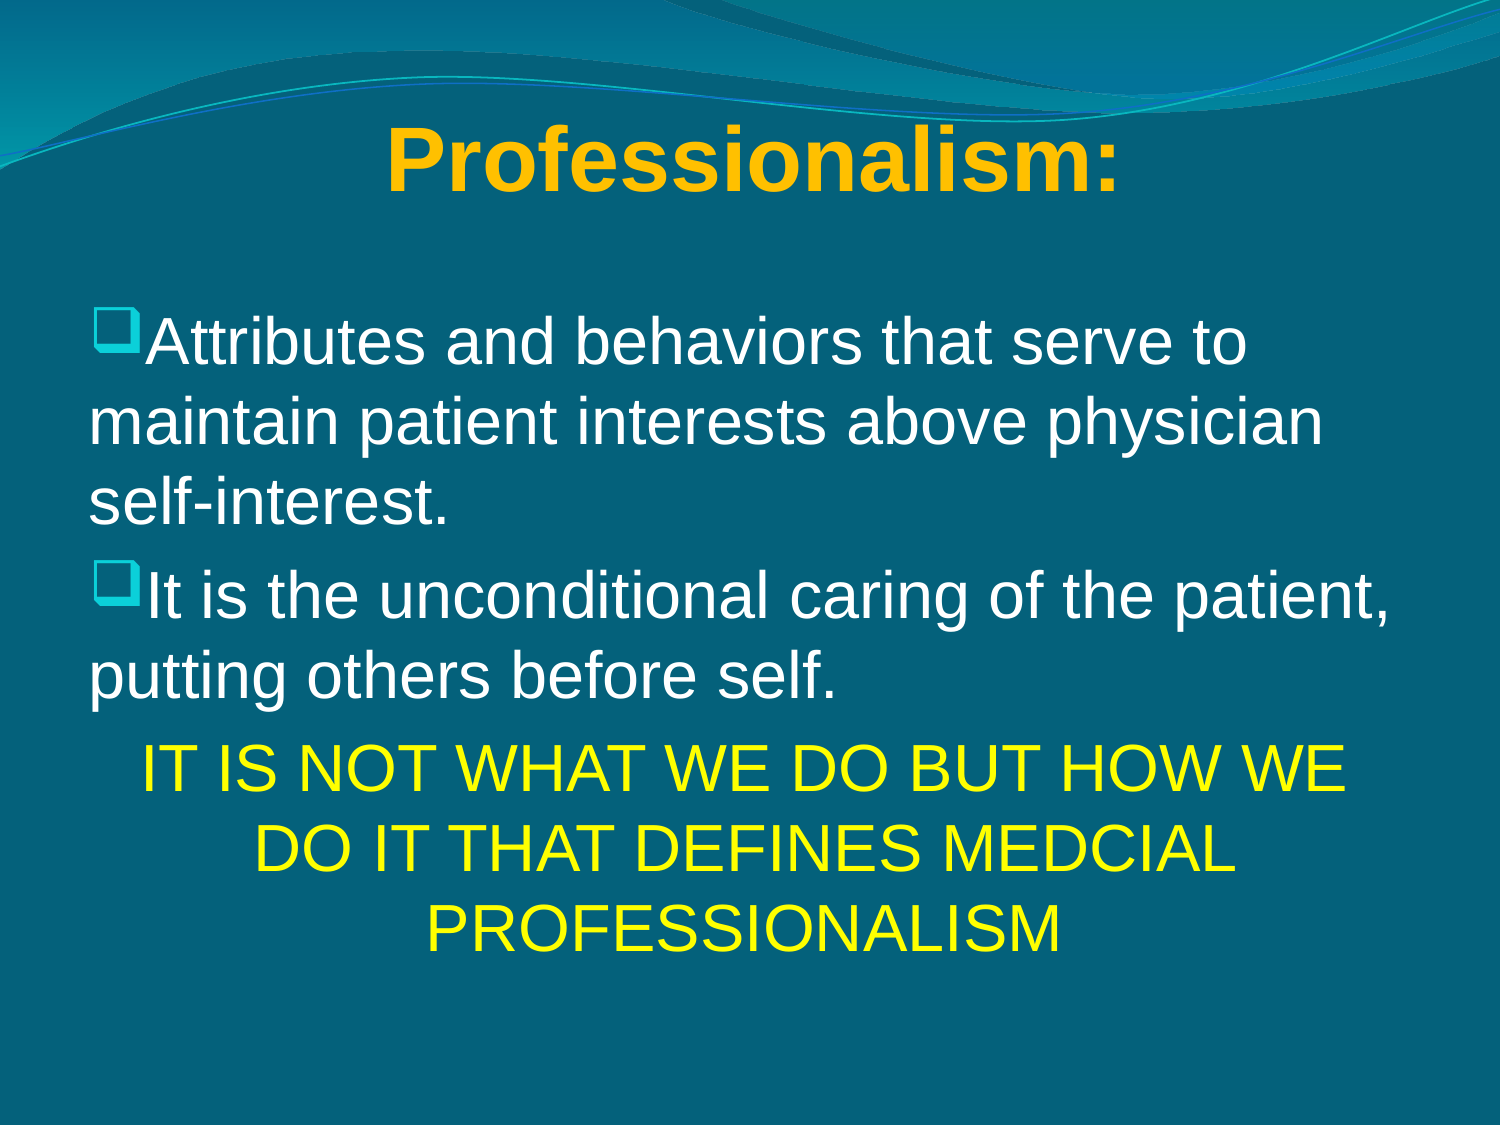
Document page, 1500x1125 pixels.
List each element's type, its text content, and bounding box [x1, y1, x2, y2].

title Professionalism: [87, 87, 1411, 211]
subtitle Attributes and behaviors that serve to maintain patient interests above physician self-interest. It is the unconditional caring of the patient, putting others before self. IT IS NOT WHAT WE DO BUT HOW WE DO IT THAT DEFINES MEDCIAL PROFESSIONALISM [88, 290, 1412, 1063]
